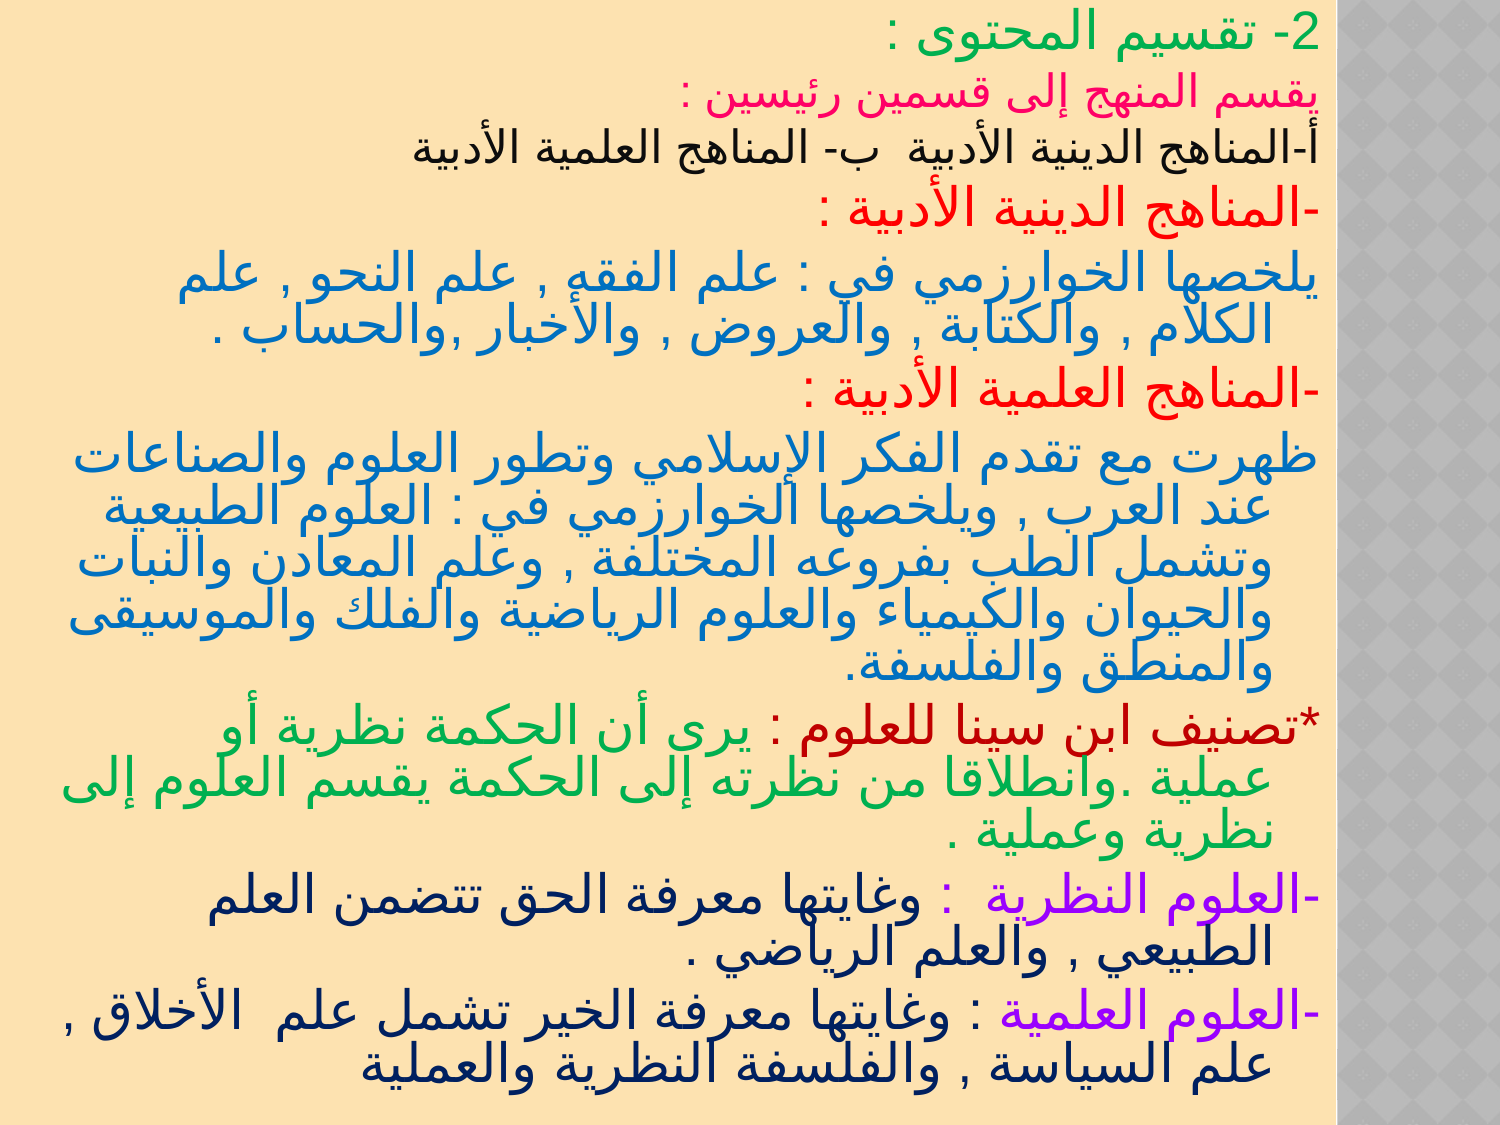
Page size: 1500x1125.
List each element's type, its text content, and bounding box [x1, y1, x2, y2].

list 2- تقسيم المحتوى : يقسم المنهج إلى قسمين رئيسين : أ-المناهج الدينية الأدبية ب- المناهج العلمية الأدبية -المناهج الدينية الأدبية : يلخصها الخوارزمي في : علم الفقه , علم النحو , علم الكلام , والكتابة , والعروض , والأخبار ,والحساب . -المناهج العلمية الأدبية : ظهرت مع تقدم الفكر الإسلامي وتطور العلوم والصناعات عند العرب , ويلخصها الخوارزمي في : العلوم الطبيعية وتشمل الطب بفروعه المختلفة , وعلم المعادن والنبات والحيوان والكيمياء والعلوم الرياضية والفلك والموسيقى والمنطق والفلسفة. *تصنيف ابن سينا للعلوم : يرى أن الحكمة نظرية أو عملية .وانطلاقا من نظرته إلى الحكمة يقسم العلوم إلى نظرية وعملية . -العلوم النظرية : وغايتها معرفة الحق تتضمن العلم الطبيعي , والعلم الرياضي . -العلوم العلمية : وغايتها معرفة الخير تشمل علم الأخلاق , علم السياسة , والفلسفة النظرية والعملية [0, 0, 1337, 1125]
